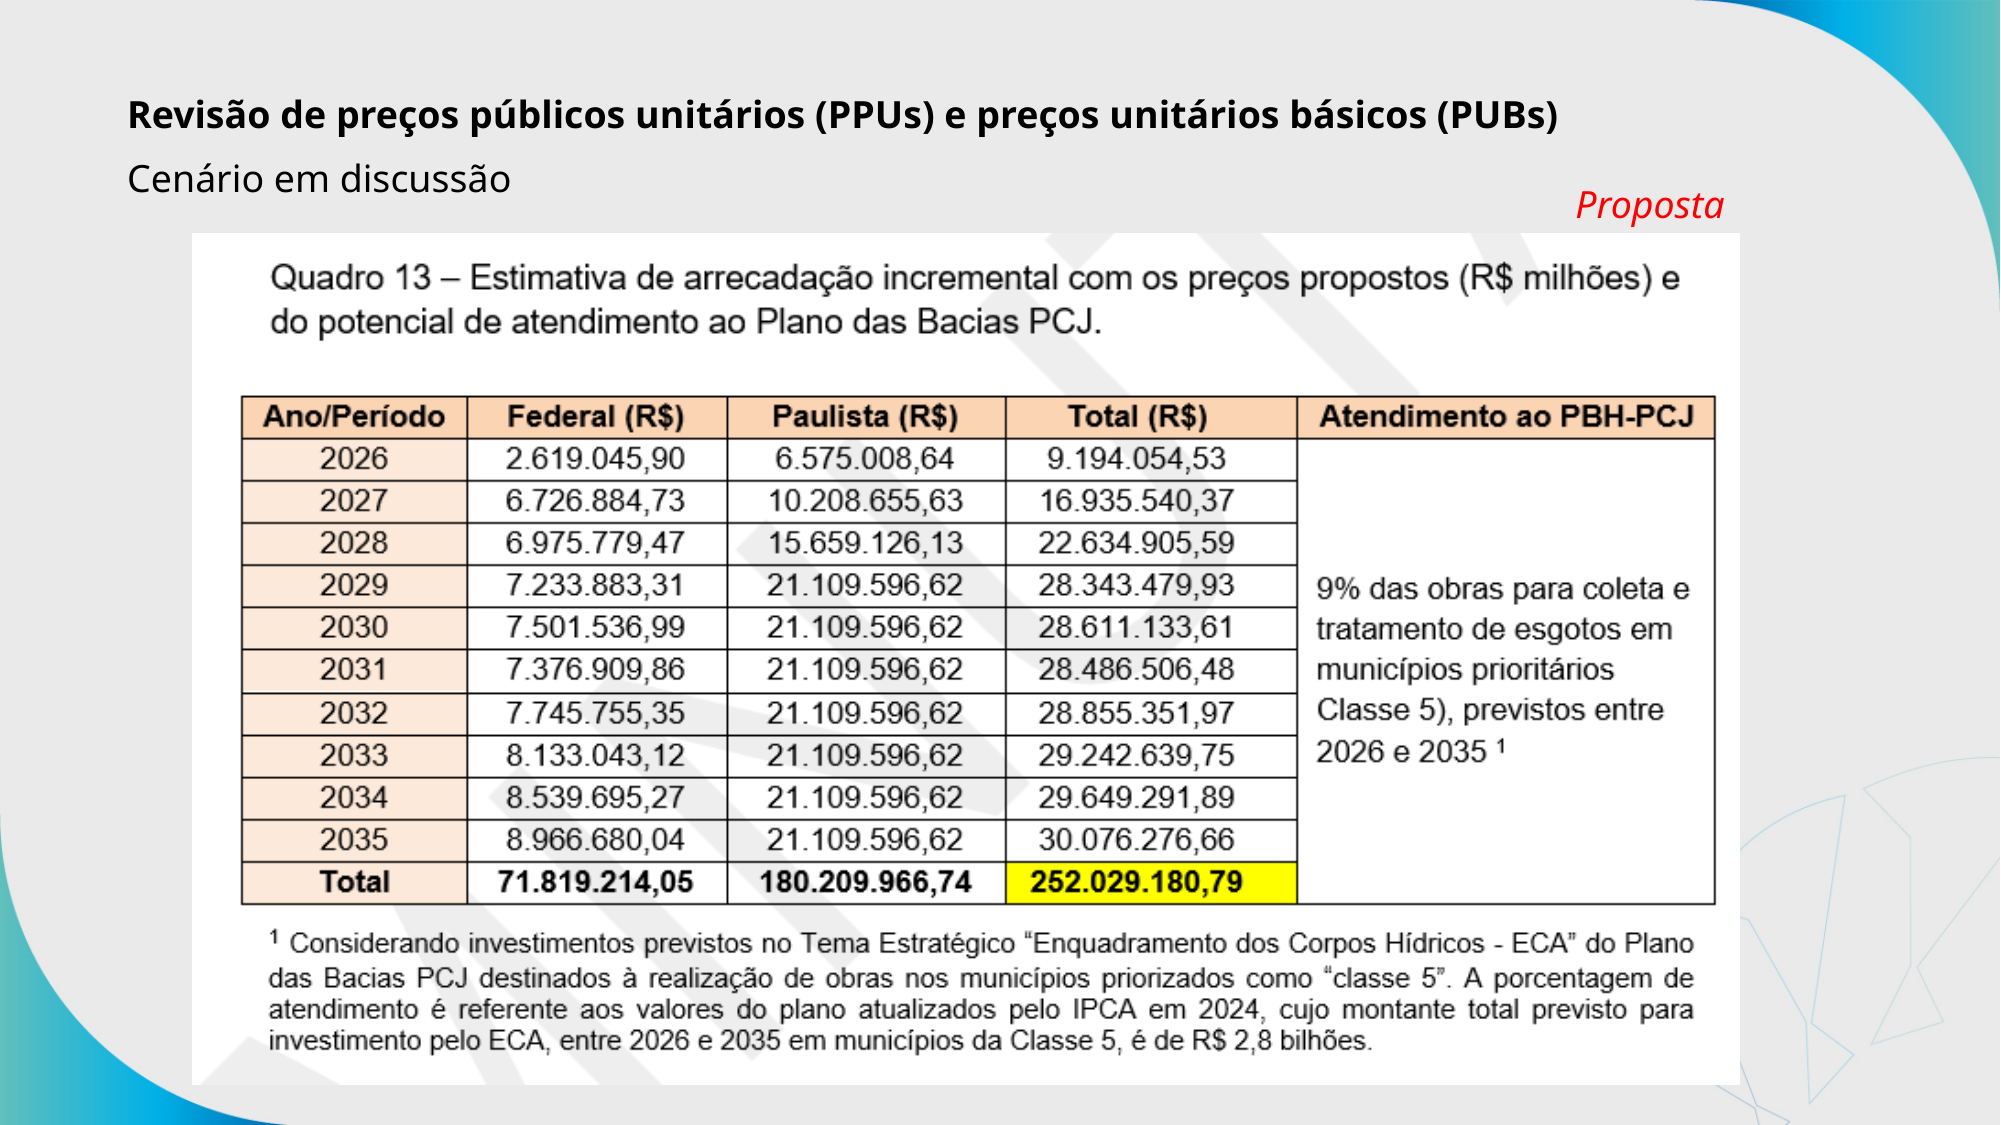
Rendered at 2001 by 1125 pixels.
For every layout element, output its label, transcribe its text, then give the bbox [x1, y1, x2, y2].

text_box Revisão de preços públicos unitários (PPUs) e preços unitários básicos (PUBs) Cenário em discussão [37, 76, 1821, 272]
picture [0, 0, 2000, 1125]
text_box Proposta [828, 173, 1740, 233]
